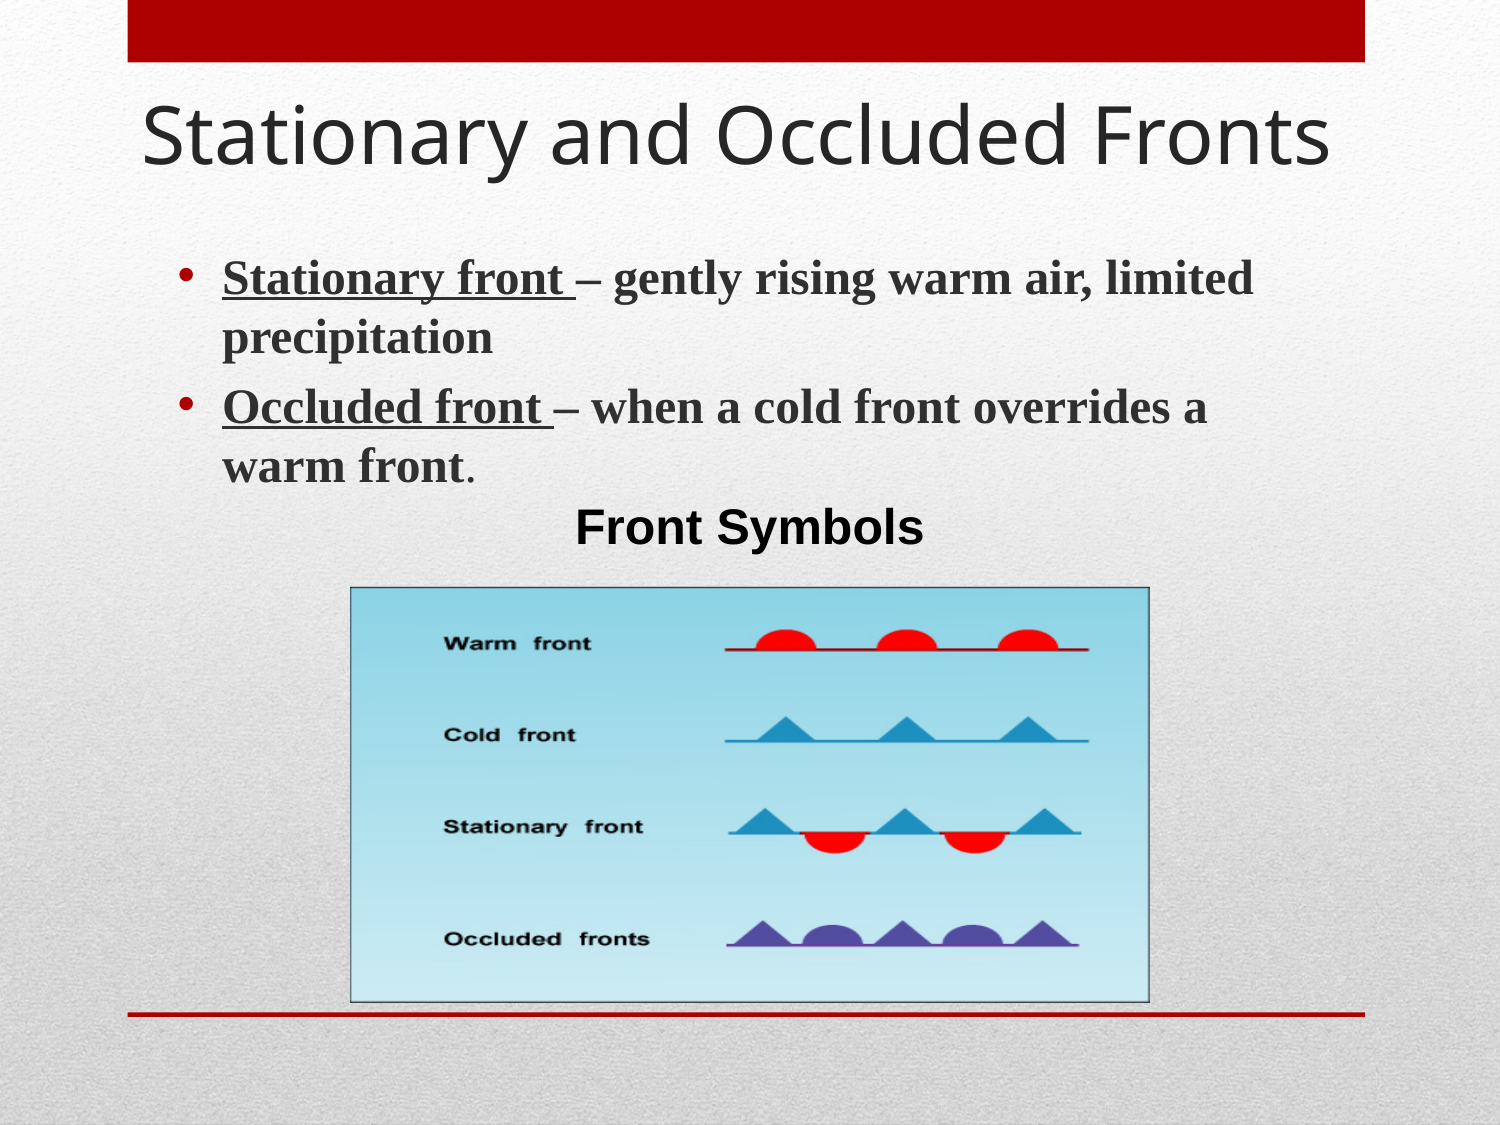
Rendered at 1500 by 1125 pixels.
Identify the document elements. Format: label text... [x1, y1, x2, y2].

picture [349, 585, 1151, 1003]
text_box Front Symbols [560, 487, 940, 562]
title Stationary and Occluded Fronts [50, 1, 1425, 189]
list Stationary front – gently rising warm air, limited precipitation Occluded front – when a cold front overrides a warm front. [162, 237, 1350, 500]
